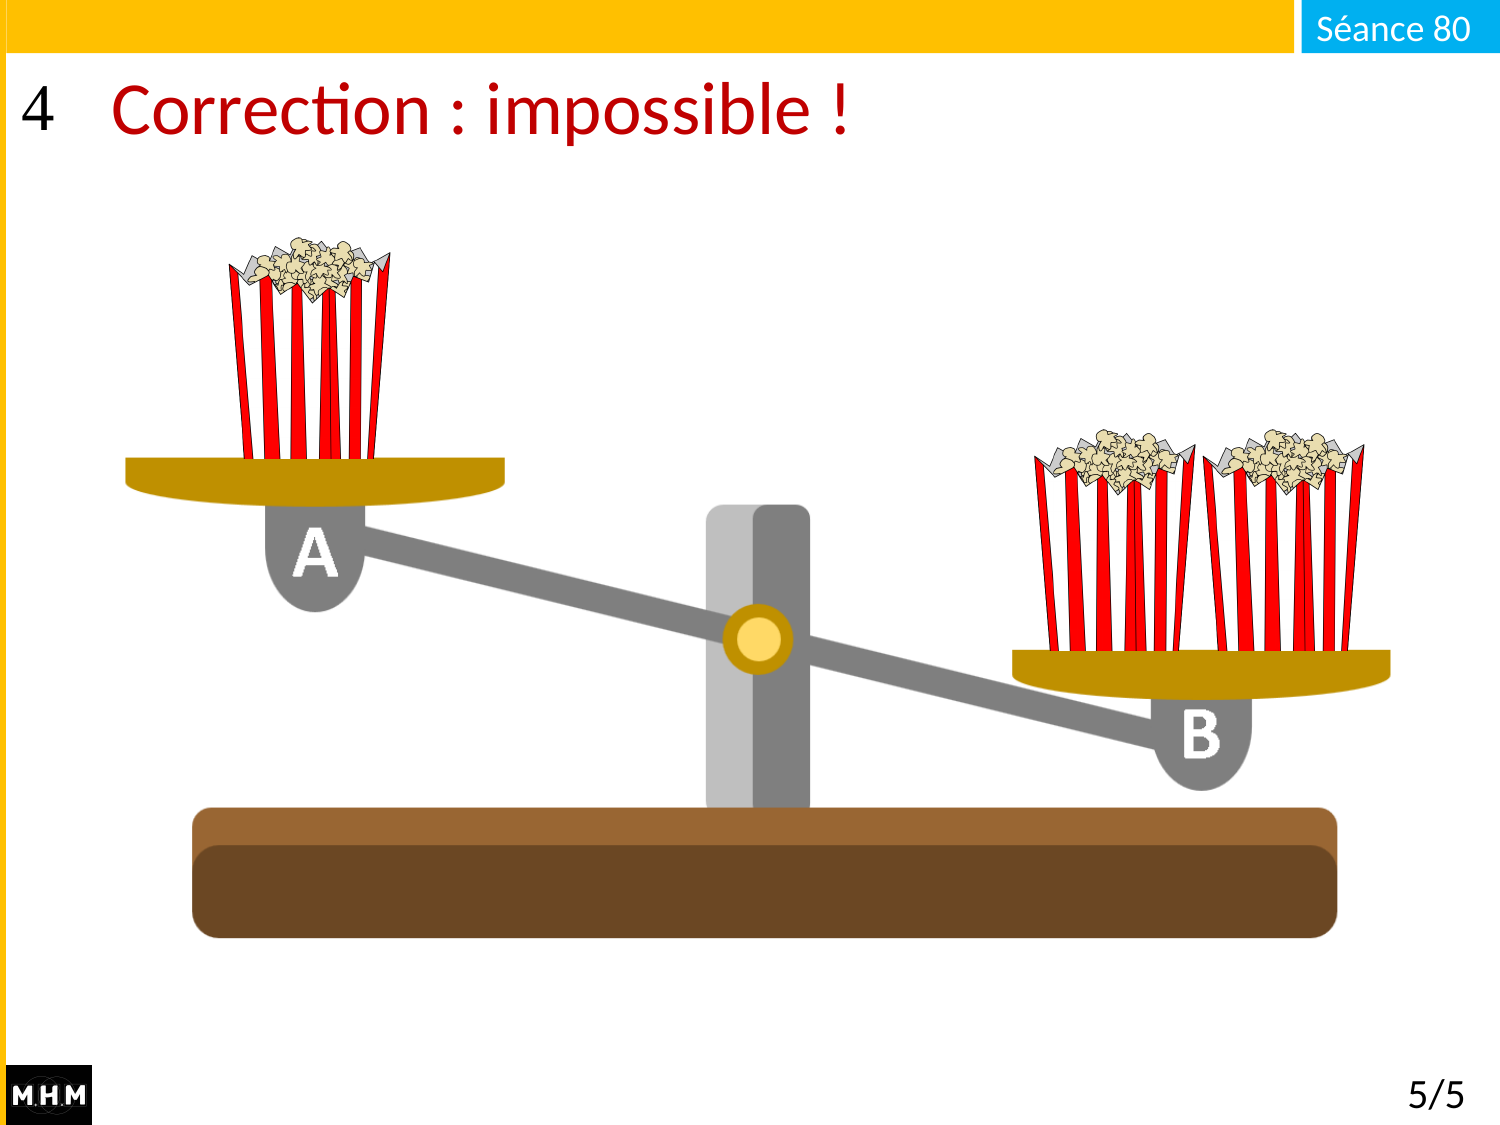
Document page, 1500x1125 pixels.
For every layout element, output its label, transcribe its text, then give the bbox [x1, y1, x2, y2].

list 5/5 [1373, 1064, 1500, 1125]
picture [6, 1065, 92, 1125]
picture [114, 231, 1403, 957]
title Correction : impossible ! [96, 60, 1391, 160]
